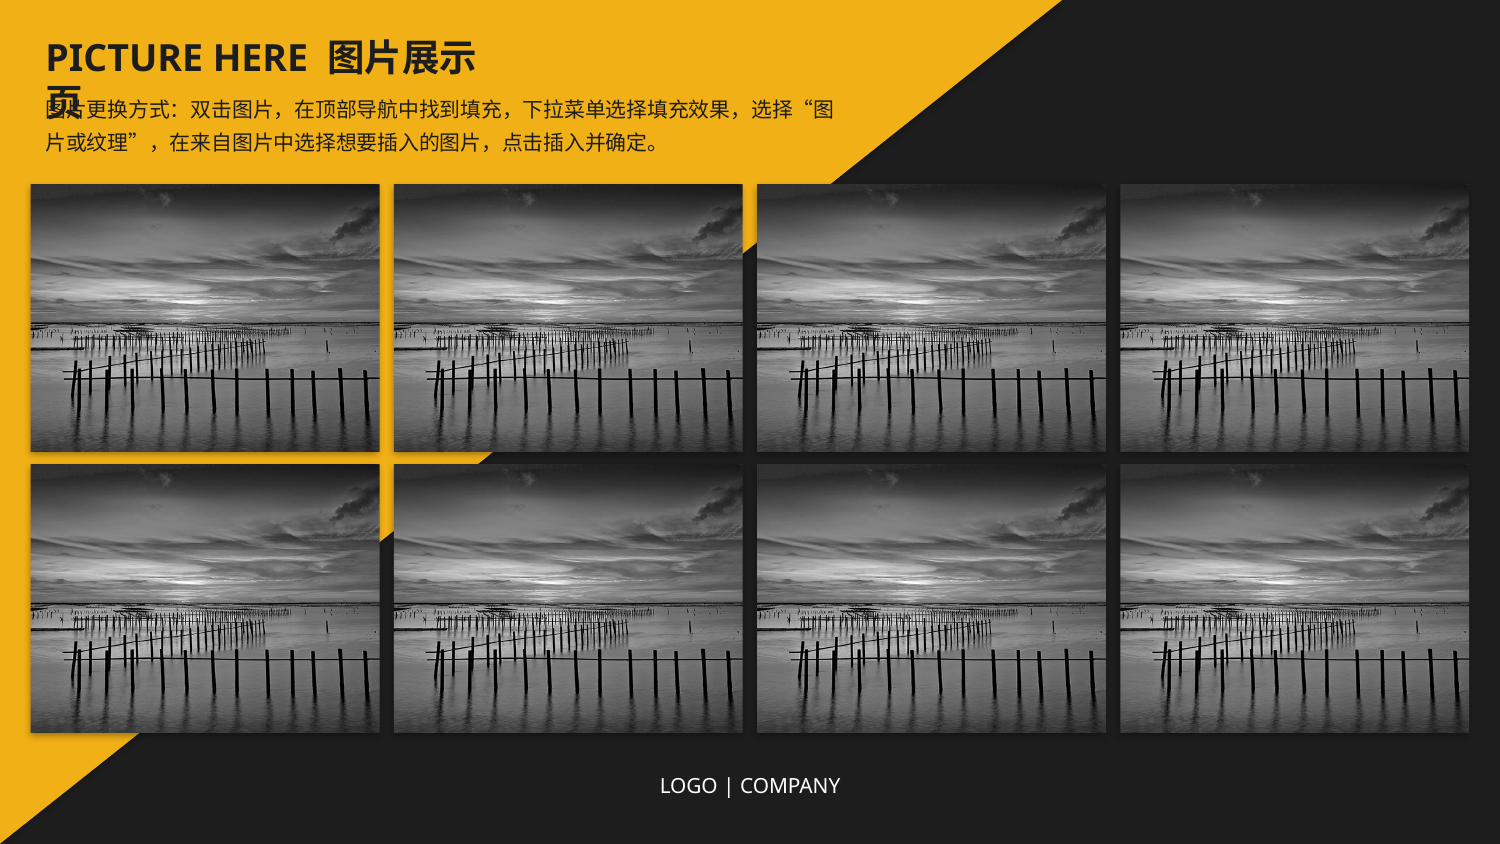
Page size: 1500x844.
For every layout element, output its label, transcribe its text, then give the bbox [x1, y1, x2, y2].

text_box [393, 464, 744, 733]
text_box LOGO | COMPANY [644, 765, 856, 806]
text_box [756, 464, 1107, 733]
text_box PICTURE HERE 图片展示页 [30, 26, 528, 82]
text_box [1120, 464, 1470, 733]
text_box [30, 464, 380, 733]
text_box [393, 183, 744, 453]
text_box [1120, 183, 1470, 453]
text_box [30, 183, 380, 453]
text_box 图片更换方式：双击图片，在顶部导航中找到填充，下拉菜单选择填充效果，选择“图片或纹理”，在来自图片中选择想要插入的图片，点击插入并确定。 [30, 82, 853, 162]
text_box [0, 0, 1063, 844]
text_box [756, 183, 1107, 453]
